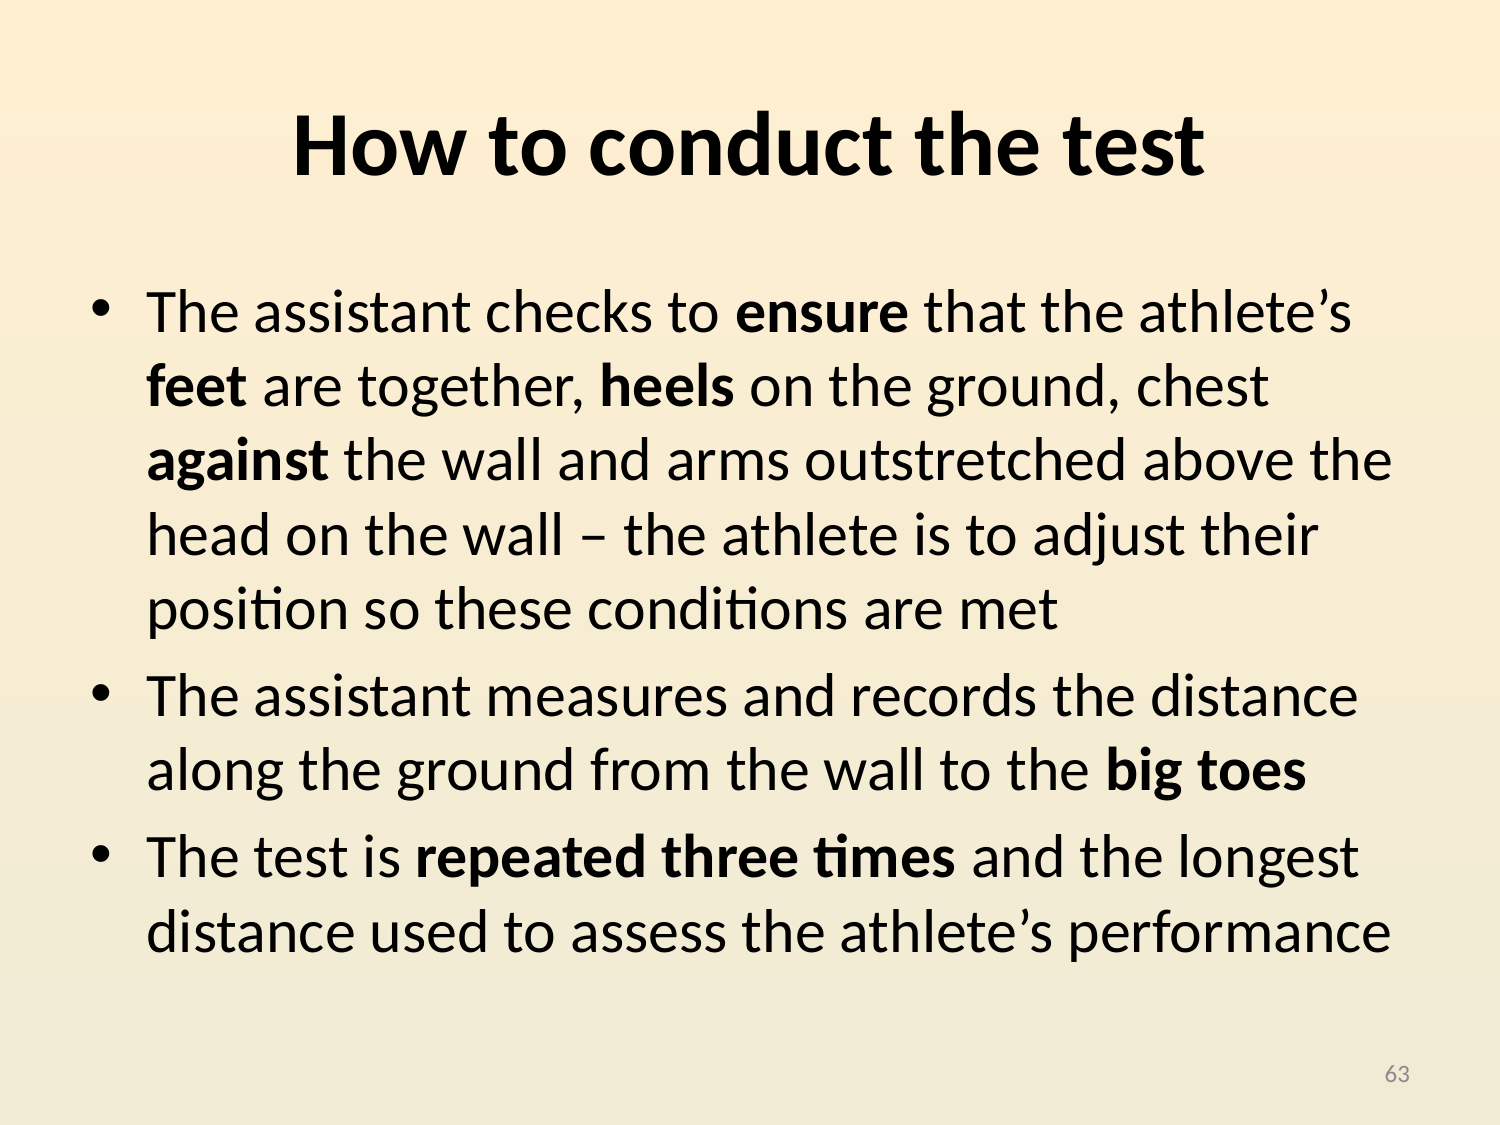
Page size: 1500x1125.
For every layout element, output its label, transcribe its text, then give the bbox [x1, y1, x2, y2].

title How to conduct the test [75, 45, 1425, 233]
slide_number 63 [1074, 1042, 1425, 1103]
list The assistant checks to ensure that the athlete’s feet are together, heels on the ground, chest against the wall and arms outstretched above the head on the wall – the athlete is to adjust their position so these conditions are met The assistant measures and records the distance along the ground from the wall to the big toes The test is repeated three times and the longest distance used to assess the athlete’s performance [75, 262, 1425, 1005]
